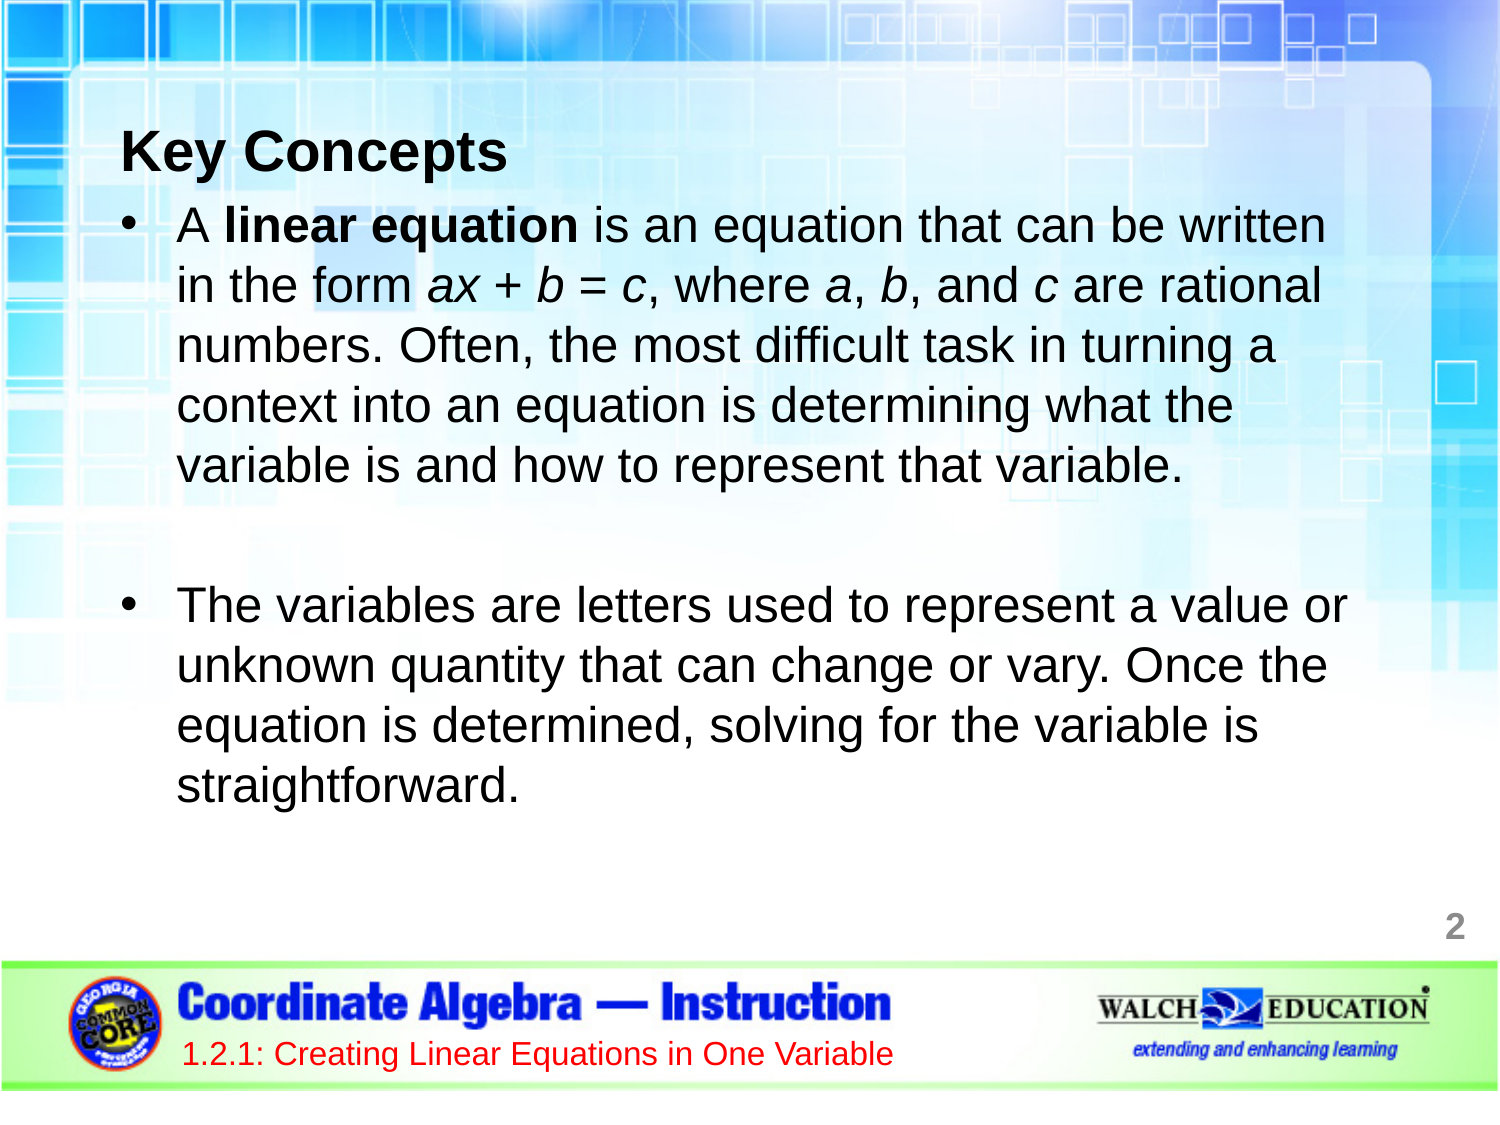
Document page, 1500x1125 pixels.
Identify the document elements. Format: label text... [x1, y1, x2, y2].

subtitle Key Concepts A linear equation is an equation that can be written in the form ax + b = c, where a, b, and c are rational numbers. Often, the most difficult task in turning a context into an equation is determining what the variable is and how to represent that variable. The variables are letters used to represent a value or unknown quantity that can change or vary. Once the equation is determined, solving for the variable is straightforward. [105, 105, 1394, 925]
list 1.2.1: Creating Linear Equations in One Variable [166, 1024, 1074, 1069]
picture [1, 0, 1500, 1091]
slide_number 2 [1361, 901, 1481, 949]
